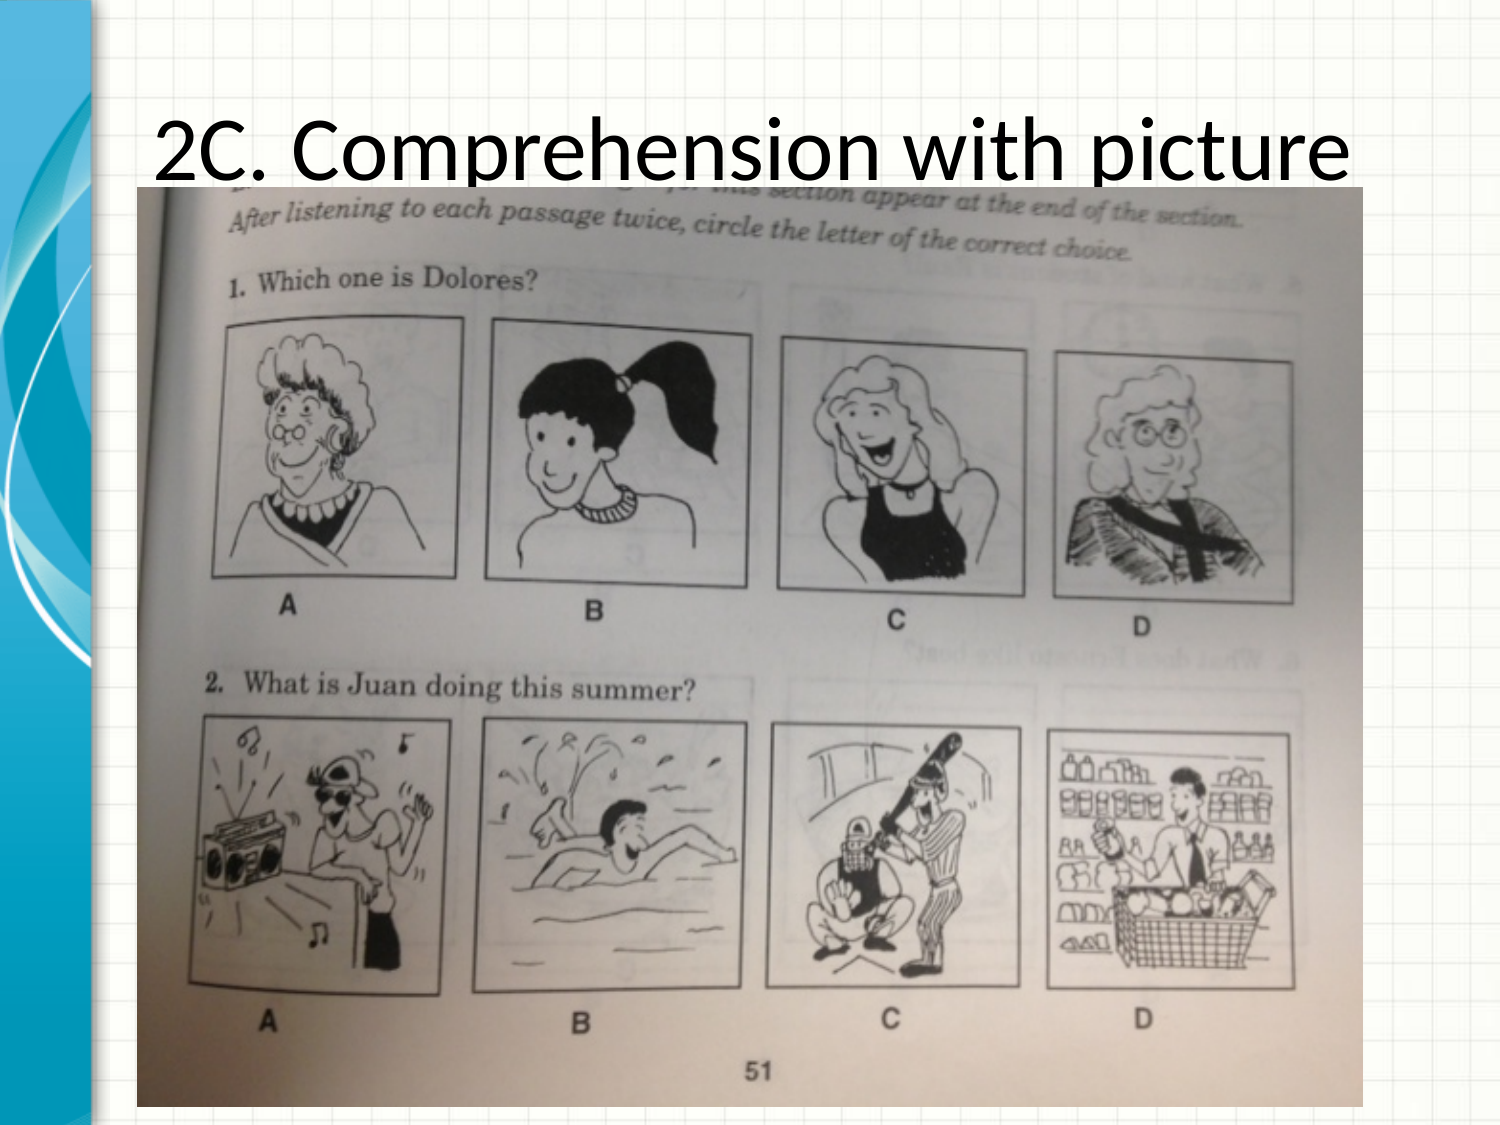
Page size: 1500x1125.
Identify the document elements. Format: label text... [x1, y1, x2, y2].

picture [0, 0, 1500, 1125]
title 2C. Comprehension with picture [137, 50, 1500, 238]
